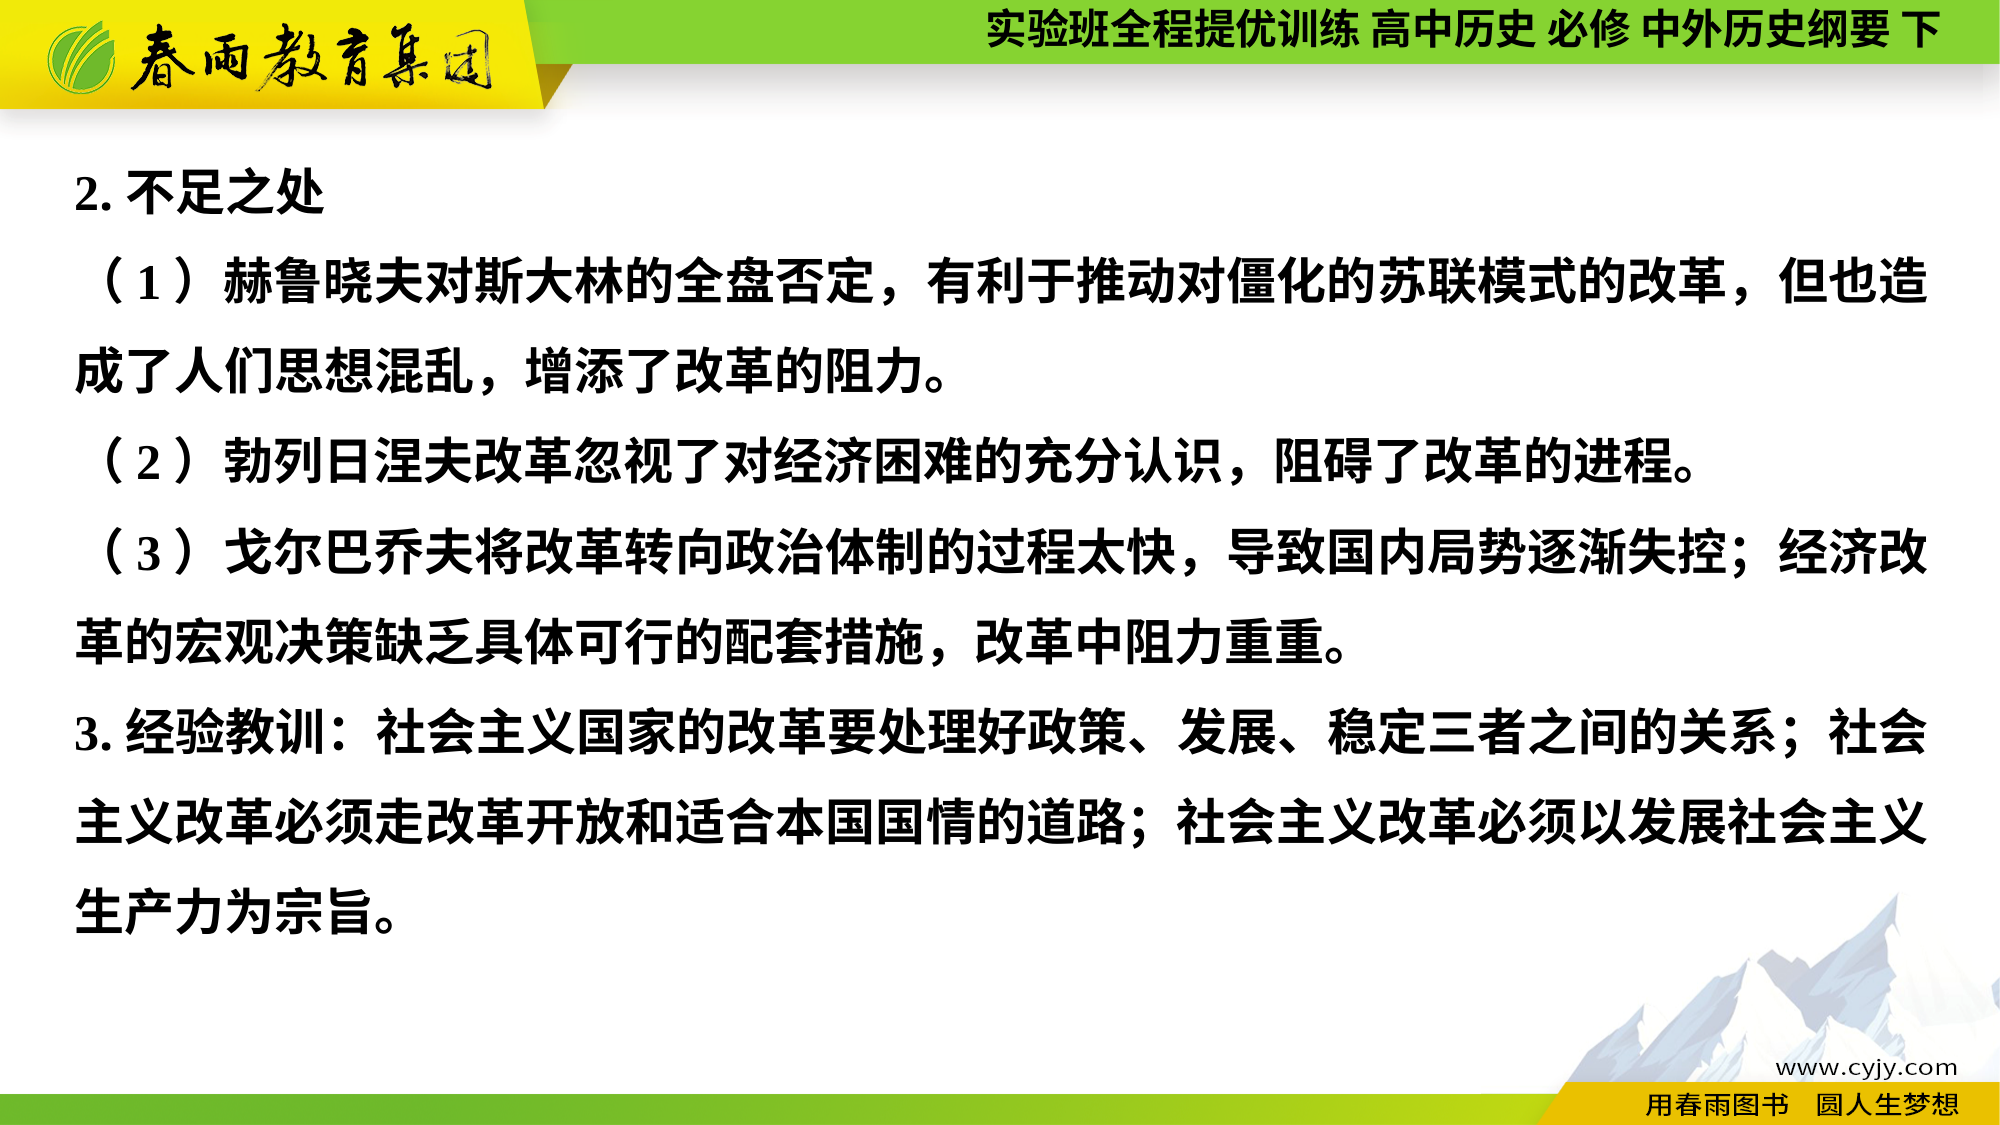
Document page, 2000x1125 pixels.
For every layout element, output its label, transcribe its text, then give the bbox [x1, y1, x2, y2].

picture [0, 0, 2000, 1125]
list 2.不足之处 （1）赫鲁晓夫对斯大林的全盘否定，有利于推动对僵化的苏联模式的改革，但也造成了人们思想混乱，增添了改革的阻力。 （2）勃列日涅夫改革忽视了对经济困难的充分认识，阻碍了改革的进程。 （3）戈尔巴乔夫将改革转向政治体制的过程太快，导致国内局势逐渐失控；经济改革的宏观决策缺乏具体可行的配套措施，改革中阻力重重。 3.经验教训：社会主义国家的改革要处理好政策、发展、稳定三者之间的关系；社会主义改革必须走改革开放和适合本国国情的道路；社会主义改革必须以发展社会主义生产力为宗旨。 [59, 122, 1944, 944]
